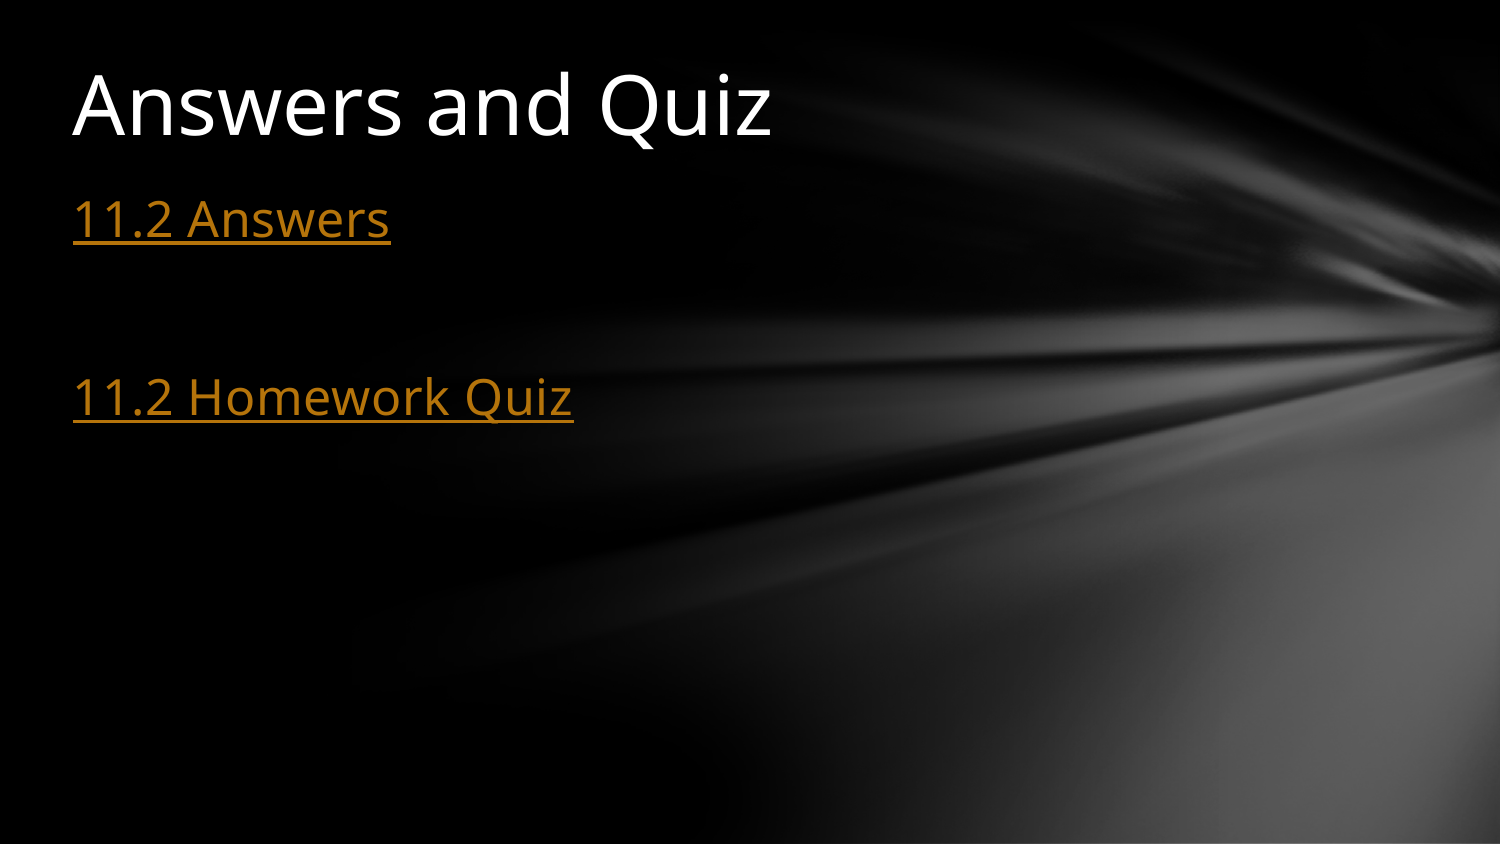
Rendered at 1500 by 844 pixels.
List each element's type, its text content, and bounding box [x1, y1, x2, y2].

list 11.2 Answers 11.2 Homework Quiz [57, 180, 1450, 762]
title Answers and Quiz [57, 28, 1450, 160]
